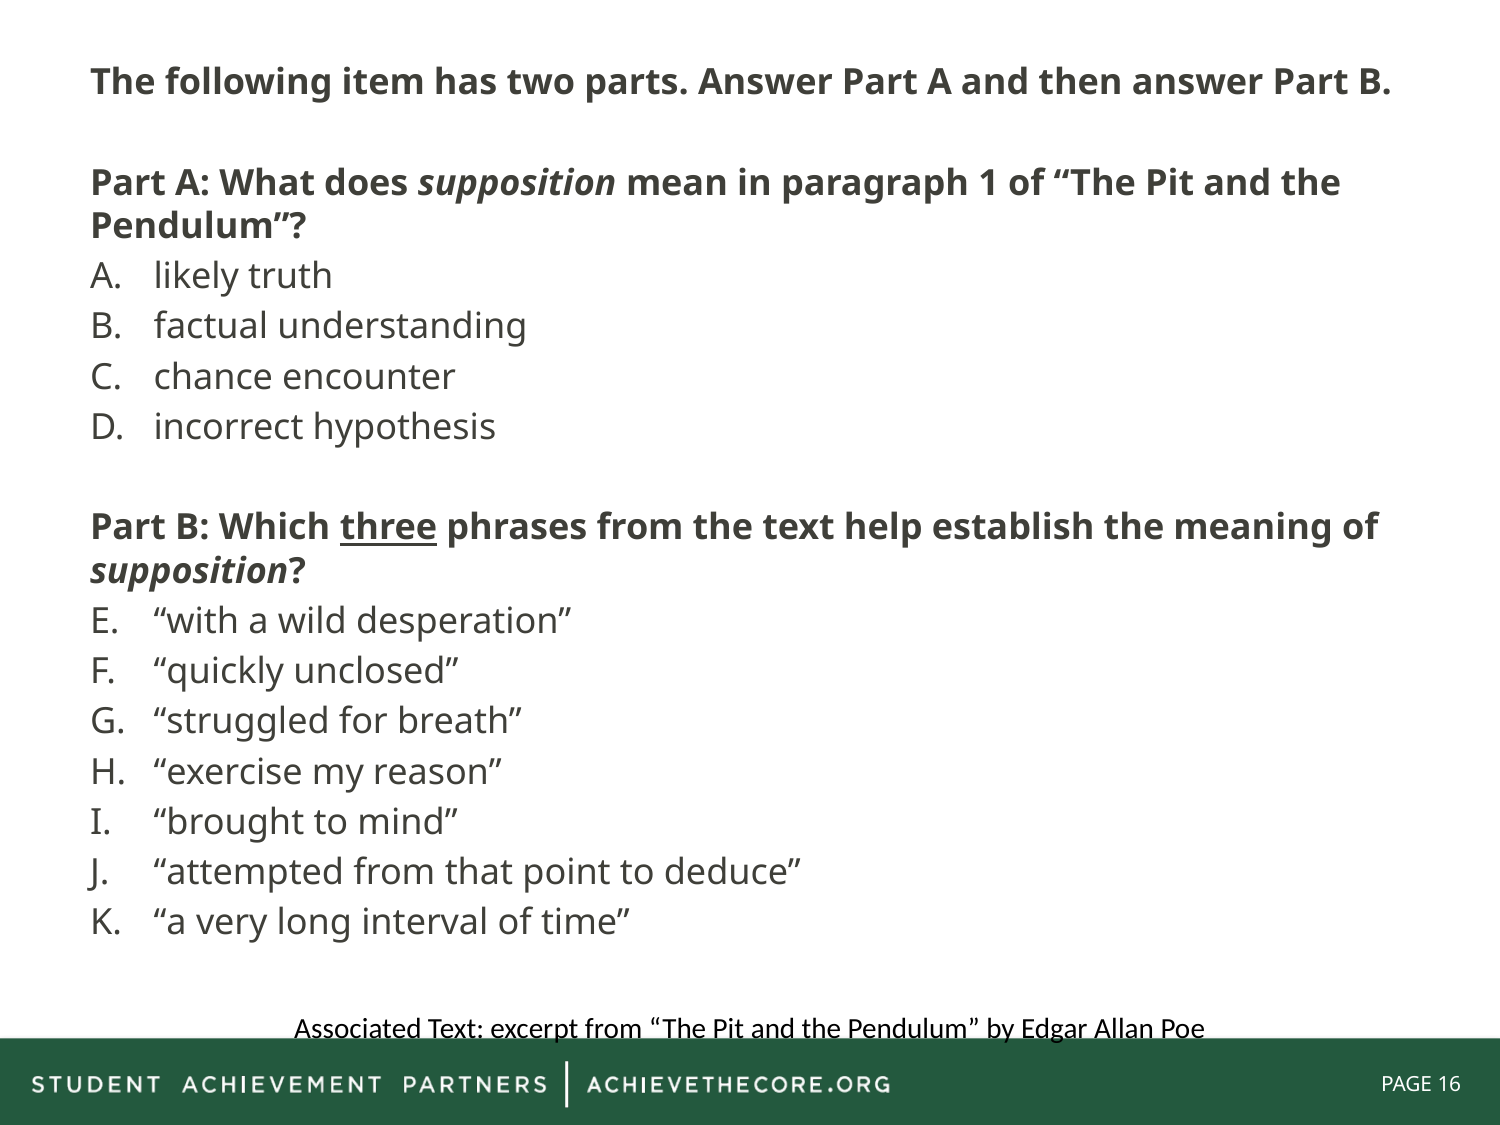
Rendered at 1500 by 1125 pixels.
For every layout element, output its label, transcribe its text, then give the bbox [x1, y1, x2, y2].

text_box Associated Text: excerpt from “The Pit and the Pendulum” by Edgar Allan Poe [74, 1001, 1425, 1052]
list The following item has two parts. Answer Part A and then answer Part B. Part A: What does supposition mean in paragraph 1 of “The Pit and the Pendulum”? likely truth factual understanding chance encounter incorrect hypothesis Part B: Which three phrases from the text help establish the meaning of supposition? “with a wild desperation” “quickly unclosed” “struggled for breath” “exercise my reason” “brought to mind” “attempted from that point to deduce” “a very long interval of time” [75, 51, 1425, 1001]
